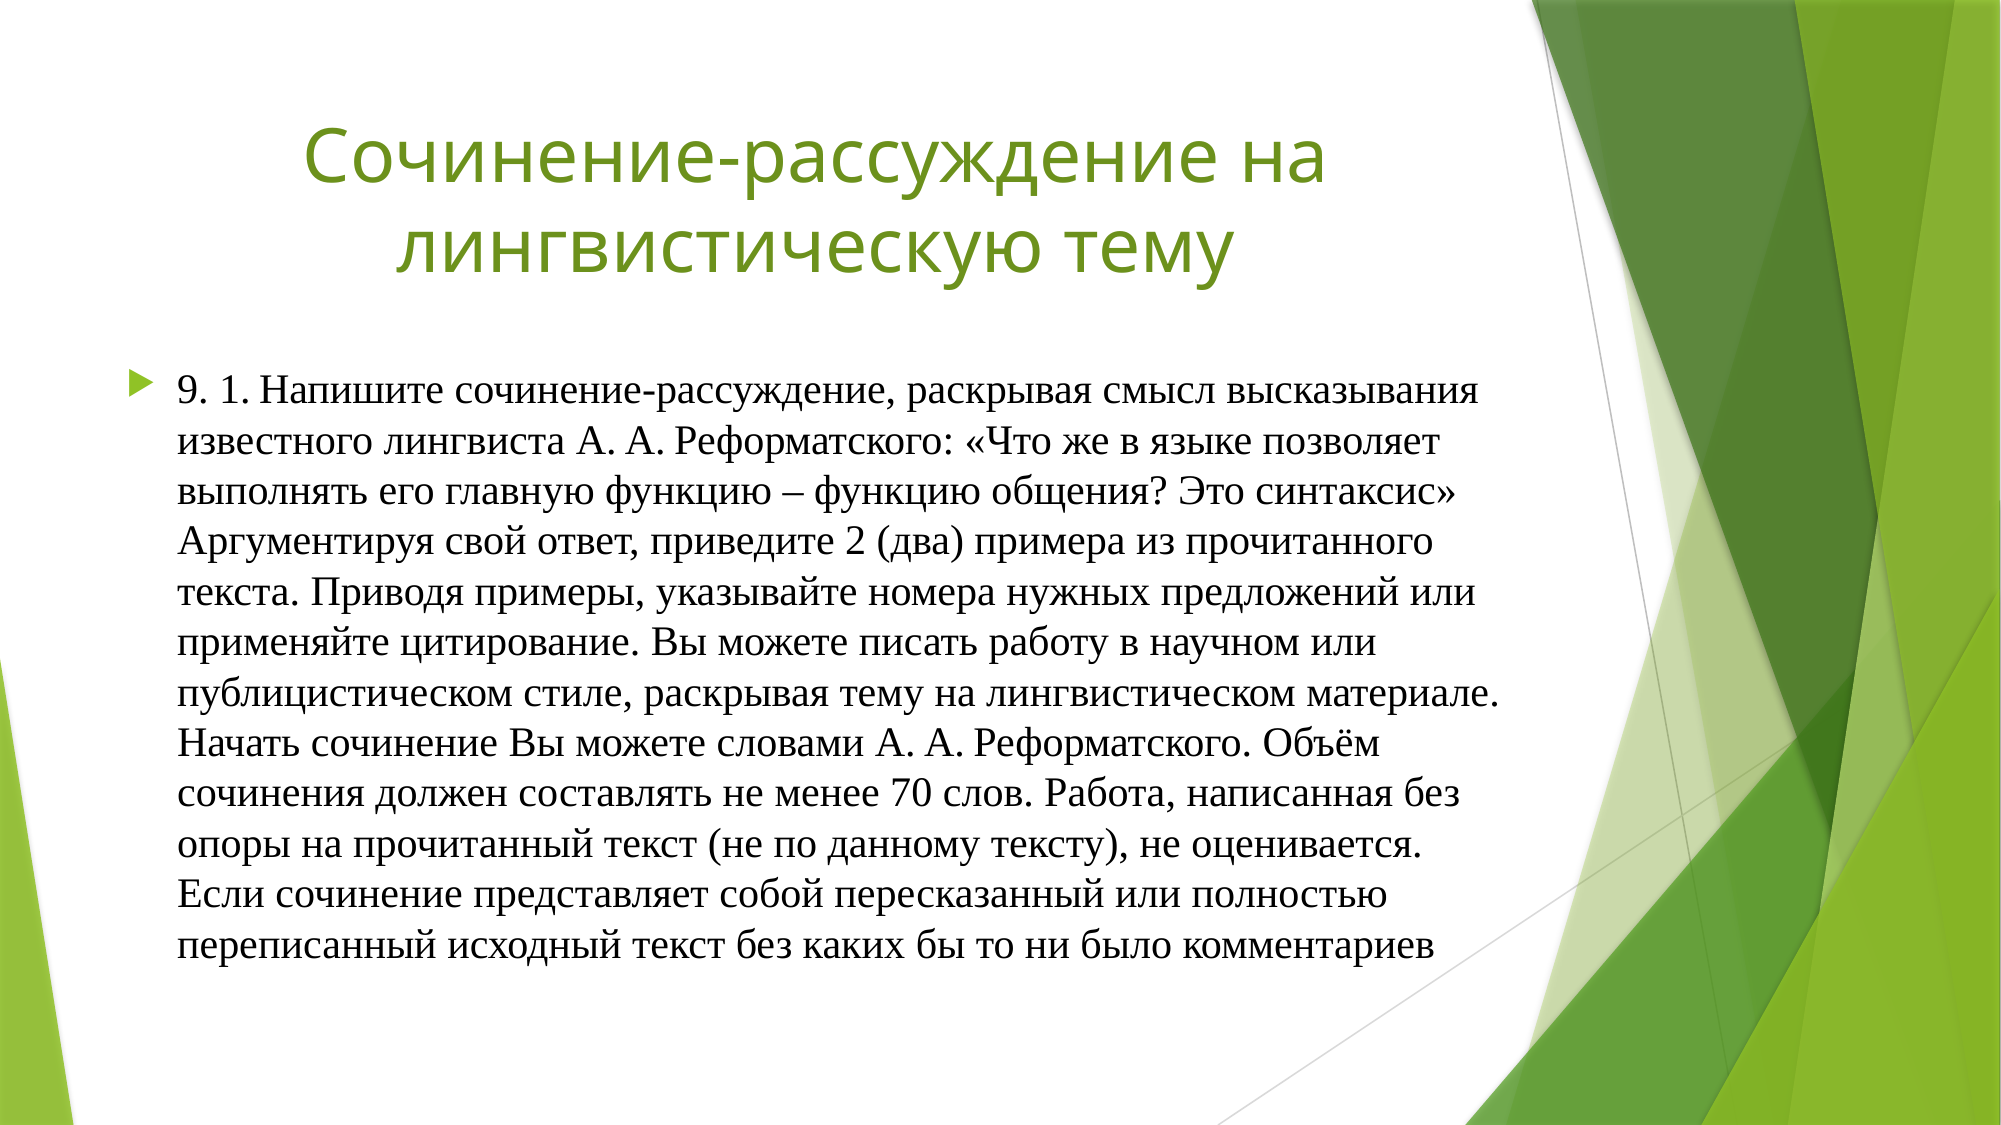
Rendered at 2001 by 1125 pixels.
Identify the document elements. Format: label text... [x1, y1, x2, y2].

list 9. 1. Напишите сочинение-рассуждение, раскрывая смысл высказывания известного лингвиста А. А. Реформатского: «Что же в языке позволяет выполнять его главную функцию – функцию общения? Это синтаксис» Аргументируя свой ответ, приведите 2 (два) примера из прочитанного текста. Приводя примеры, указывайте номера нужных предложений или применяйте цитирование. Вы можете писать работу в научном или публицистическом стиле, раскрывая тему на лингвистическом материале. Начать сочинение Вы можете словами А. А. Реформатского. Объём сочинения должен составлять не менее 70 слов. Работа, написанная без опоры на прочитанный текст (не по данному тексту), не оценивается. Если сочинение представляет собой пересказанный или полностью переписанный исходный текст без каких бы то ни было комментариев [111, 354, 1522, 992]
title Сочинение-рассуждение на лингвистическую тему [111, 99, 1522, 317]
